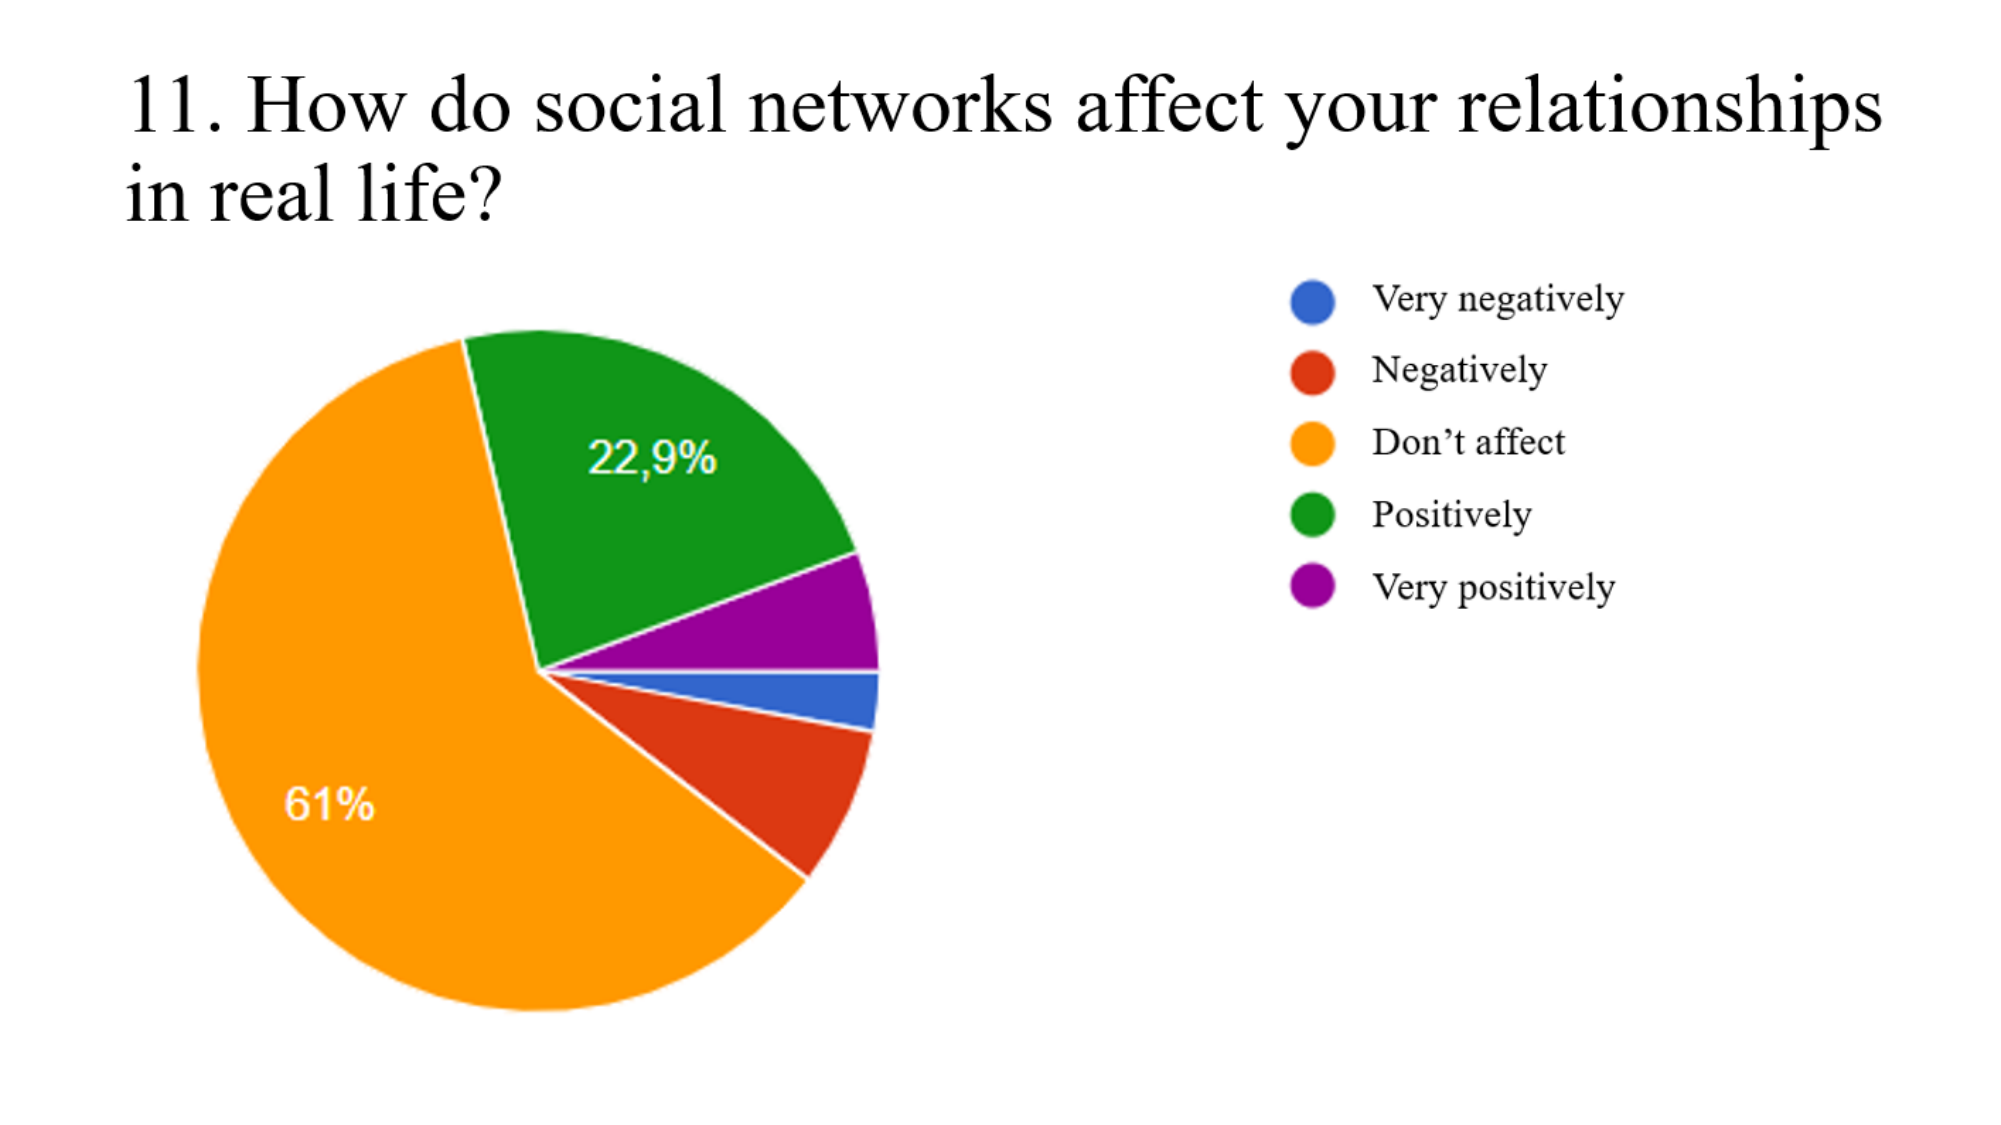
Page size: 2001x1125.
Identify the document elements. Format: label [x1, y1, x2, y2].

picture [99, 31, 1920, 1090]
